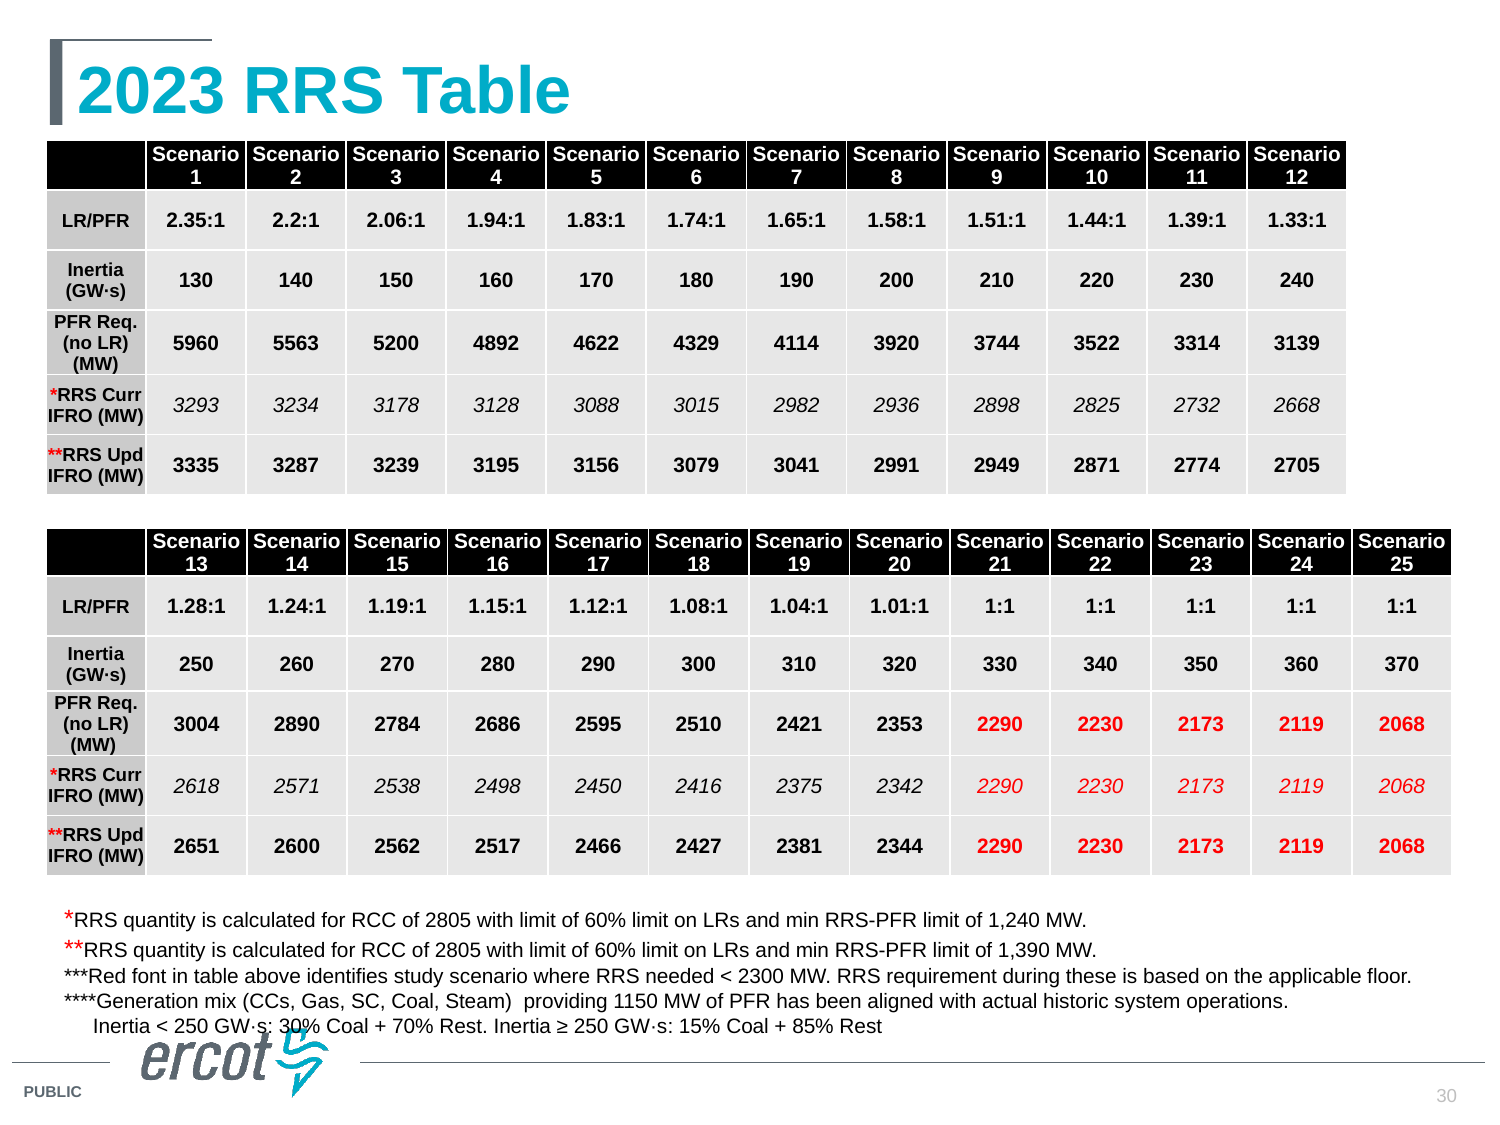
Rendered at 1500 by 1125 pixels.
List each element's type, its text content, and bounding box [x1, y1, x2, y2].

table_cell LR/PFR [47, 191, 145, 249]
table_cell 3088 [547, 375, 645, 434]
table_cell 1:1 [951, 577, 1049, 635]
table_cell 2825 [1048, 375, 1146, 434]
table_cell 2982 [747, 375, 846, 434]
table_header Scenario 24 [1252, 529, 1351, 575]
table_cell 1:1 [1353, 577, 1451, 635]
table_cell 1.51:1 [948, 191, 1046, 249]
table_cell 2230 [1051, 756, 1150, 815]
table_cell 230 [1148, 251, 1246, 309]
table_cell 5960 [147, 311, 245, 374]
table_cell 1.15:1 [448, 577, 547, 635]
table_header Scenario 12 [1248, 141, 1346, 189]
table_cell PFR Req. (no LR) (MW) [47, 311, 145, 374]
table_cell 190 [747, 251, 846, 309]
table_cell 3015 [647, 375, 746, 434]
table_cell 2230 [1051, 816, 1150, 875]
table_cell 2562 [348, 816, 447, 875]
table_header Scenario 14 [248, 529, 346, 575]
table_cell 1.28:1 [147, 577, 246, 635]
table_header Scenario 25 [1353, 529, 1451, 575]
table_header Scenario 8 [847, 141, 946, 189]
table_cell PFR Req. (no LR) (MW) [47, 692, 145, 755]
table_cell 2068 [1353, 692, 1451, 755]
table_cell *RRS Curr IFRO (MW) [47, 756, 145, 815]
table_cell 170 [547, 251, 645, 309]
table_cell 2668 [1248, 375, 1346, 434]
table_cell 320 [850, 637, 949, 690]
table_cell 2686 [448, 692, 547, 755]
table_header Scenario 16 [448, 529, 547, 575]
table_cell 2173 [1152, 692, 1250, 755]
table_cell 4329 [647, 311, 746, 374]
table_cell 2600 [248, 816, 346, 875]
table_cell 360 [1252, 637, 1351, 690]
table_cell 2427 [649, 816, 748, 875]
table_cell 2651 [147, 816, 246, 875]
table_cell 1.19:1 [348, 577, 447, 635]
table_cell *RRS Curr IFRO (MW) [47, 375, 145, 434]
table_cell 160 [447, 251, 545, 309]
table_cell 3139 [1248, 311, 1346, 374]
table_cell 2991 [847, 435, 946, 494]
table_header Scenario 22 [1051, 529, 1150, 575]
table_cell 1.65:1 [747, 191, 846, 249]
table_cell 1.01:1 [850, 577, 949, 635]
table_cell 2375 [750, 756, 849, 815]
table_header Scenario 20 [850, 529, 949, 575]
table_cell 1.44:1 [1048, 191, 1146, 249]
table_cell 2.35:1 [147, 191, 245, 249]
table_cell 260 [248, 637, 346, 690]
table_cell 130 [147, 251, 245, 309]
table_header Scenario 5 [547, 141, 645, 189]
table_cell 2732 [1148, 375, 1246, 434]
table_cell 1.24:1 [248, 577, 346, 635]
table_cell 310 [750, 637, 849, 690]
table_header Scenario 18 [649, 529, 748, 575]
table_cell 2450 [549, 756, 648, 815]
table_header Scenario 1 [147, 141, 245, 189]
table_cell 2510 [649, 692, 748, 755]
table_cell 1.94:1 [447, 191, 545, 249]
table_cell 2353 [850, 692, 949, 755]
table_cell 150 [347, 251, 445, 309]
table_header Scenario 10 [1048, 141, 1146, 189]
table_cell 3239 [347, 435, 445, 494]
table_cell 2571 [248, 756, 346, 815]
table_cell 200 [847, 251, 946, 309]
table_cell 3004 [147, 692, 246, 755]
table_cell 3178 [347, 375, 445, 434]
table_cell 2.06:1 [347, 191, 445, 249]
table_cell 3195 [447, 435, 545, 494]
table_cell 2871 [1048, 435, 1146, 494]
table_cell 2344 [850, 816, 949, 875]
table_cell 2.2:1 [247, 191, 345, 249]
table_header Scenario 23 [1152, 529, 1250, 575]
table_cell 3287 [247, 435, 345, 494]
table_header Scenario 13 [147, 529, 246, 575]
table_cell **RRS Upd IFRO (MW) [47, 435, 145, 494]
table_cell 5200 [347, 311, 445, 374]
table_cell 2595 [549, 692, 648, 755]
table_header Scenario 19 [750, 529, 849, 575]
table_cell 2498 [448, 756, 547, 815]
table_header Scenario 11 [1148, 141, 1246, 189]
table_header Scenario 2 [247, 141, 345, 189]
table_cell Inertia (GW∙s) [47, 251, 145, 309]
table_cell 370 [1353, 637, 1451, 690]
table_cell 2119 [1252, 692, 1351, 755]
table_cell 2898 [948, 375, 1046, 434]
table_cell 2290 [951, 692, 1049, 755]
table_cell 2618 [147, 756, 246, 815]
table_cell 4114 [747, 311, 846, 374]
table_cell 2774 [1148, 435, 1246, 494]
title 2023 RRS Table [62, 39, 1450, 125]
table_cell 1:1 [1152, 577, 1250, 635]
table_cell LR/PFR [47, 577, 145, 635]
table_cell 2290 [951, 816, 1049, 875]
table_cell 2119 [1252, 756, 1351, 815]
table_cell 3522 [1048, 311, 1146, 374]
table_header Scenario 4 [447, 141, 545, 189]
table_cell 1:1 [1051, 577, 1150, 635]
table_cell 3079 [647, 435, 746, 494]
table_header [47, 141, 145, 189]
table_cell **RRS Upd IFRO (MW) [47, 816, 145, 875]
table_header Scenario 21 [951, 529, 1049, 575]
table_cell 2890 [248, 692, 346, 755]
table_cell 2230 [1051, 692, 1150, 755]
table_cell 2416 [649, 756, 748, 815]
table_cell 1.58:1 [847, 191, 946, 249]
text_box *RRS quantity is calculated for RCC of 2805 with limit of 60% limit on LRs and min RRS-PFR limit of 1,240 MW. **RRS quantity is calculated for RCC of 2805 with limit of 60% limit on LRs and min RRS-PFR limit of 1,390 MW. ***Red font in table above identifies study scenario where RRS needed < 2300 MW. RRS requirement during these is based on the applicable floor. ****Generation mix (CCs, Gas, SC, Coal, Steam) providing 1150 MW of PFR has been aligned with actual historic system operations. Inertia < 250 GW·s: 30% Coal + 70% Rest. Inertia ≥ 250 GW·s: 15% Coal + 85% Rest [49, 895, 1449, 1045]
table_header Scenario 3 [347, 141, 445, 189]
table_cell 3234 [247, 375, 345, 434]
table_header Scenario 15 [348, 529, 447, 575]
table_cell 4622 [547, 311, 645, 374]
table_cell 2290 [951, 756, 1049, 815]
table_cell 340 [1051, 637, 1150, 690]
table_header Scenario 9 [948, 141, 1046, 189]
table_cell 300 [649, 637, 748, 690]
table_cell 4892 [447, 311, 545, 374]
table_cell 2068 [1353, 756, 1451, 815]
table_cell 2466 [549, 816, 648, 875]
table_cell 250 [147, 637, 246, 690]
table_cell 5563 [247, 311, 345, 374]
table_cell 1.04:1 [750, 577, 849, 635]
table_cell 240 [1248, 251, 1346, 309]
table_header Scenario 17 [549, 529, 648, 575]
table_cell 2421 [750, 692, 849, 755]
table_cell 3156 [547, 435, 645, 494]
table_cell 330 [951, 637, 1049, 690]
table_cell Inertia (GW∙s) [47, 637, 145, 690]
table_cell 2936 [847, 375, 946, 434]
table_cell 1.74:1 [647, 191, 746, 249]
table_cell 2705 [1248, 435, 1346, 494]
table_cell 220 [1048, 251, 1146, 309]
table_cell 1.39:1 [1148, 191, 1246, 249]
table_cell 280 [448, 637, 547, 690]
table_cell 180 [647, 251, 746, 309]
table_header [47, 529, 145, 575]
table_cell 3128 [447, 375, 545, 434]
table_cell 3314 [1148, 311, 1246, 374]
table_cell 2173 [1152, 816, 1250, 875]
table_cell 2381 [750, 816, 849, 875]
table_cell 2784 [348, 692, 447, 755]
table_cell 210 [948, 251, 1046, 309]
table_header Scenario 7 [747, 141, 846, 189]
table_cell 2173 [1152, 756, 1250, 815]
table_cell 1.33:1 [1248, 191, 1346, 249]
table_cell 270 [348, 637, 447, 690]
table_cell 1:1 [1252, 577, 1351, 635]
table_cell 3920 [847, 311, 946, 374]
table_cell 1.83:1 [547, 191, 645, 249]
table_cell 140 [247, 251, 345, 309]
table_cell 2949 [948, 435, 1046, 494]
table_cell 3335 [147, 435, 245, 494]
table_cell 3041 [747, 435, 846, 494]
table_cell 2538 [348, 756, 447, 815]
picture [137, 1045, 332, 1100]
table_cell 2119 [1252, 816, 1351, 875]
table_cell 1.08:1 [649, 577, 748, 635]
table_cell 3744 [948, 311, 1046, 374]
table_cell 3293 [147, 375, 245, 434]
table_cell 1.12:1 [549, 577, 648, 635]
table_cell 2517 [448, 816, 547, 875]
table_cell 2068 [1353, 816, 1451, 875]
table_header Scenario 6 [647, 141, 746, 189]
table_cell 350 [1152, 637, 1250, 690]
table_cell 290 [549, 637, 648, 690]
table_cell 2342 [850, 756, 949, 815]
